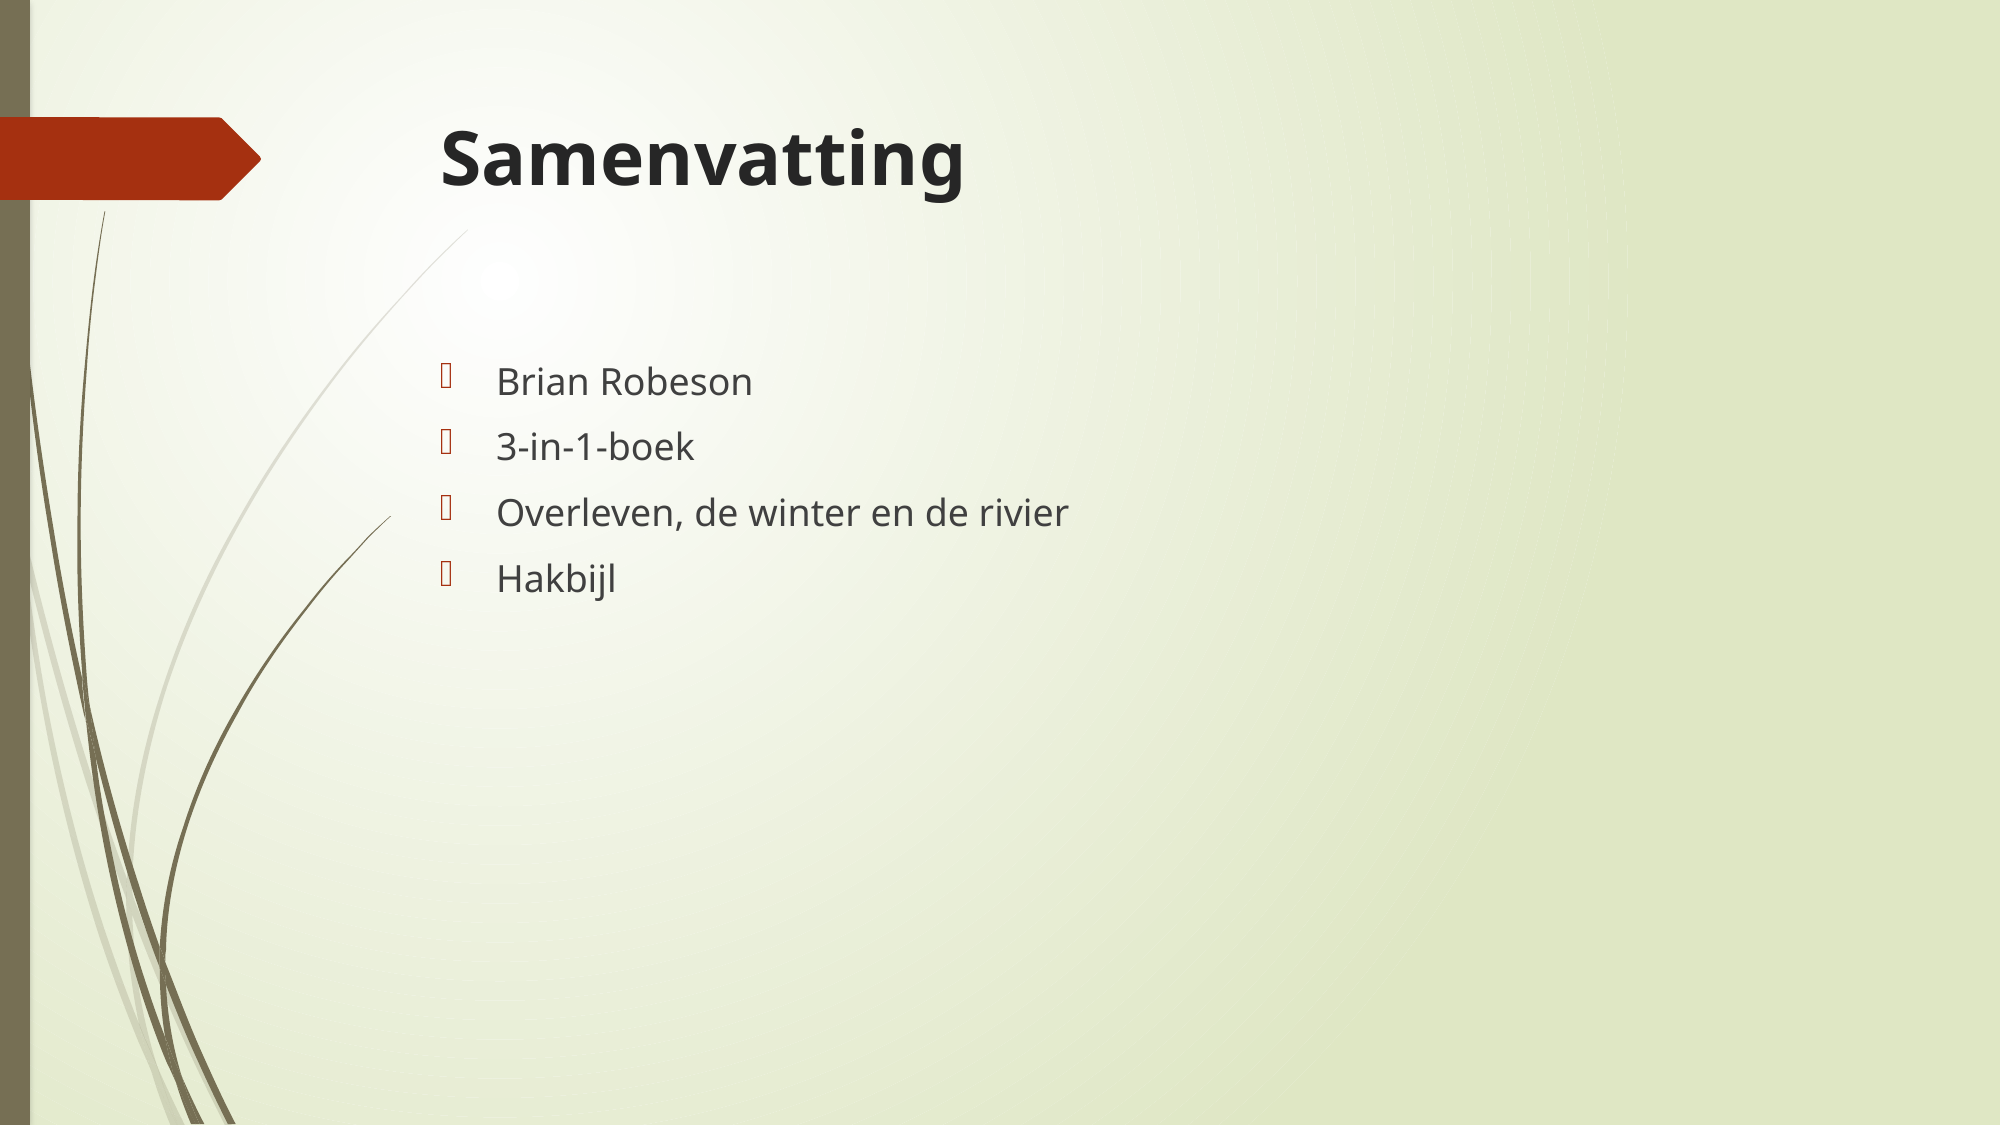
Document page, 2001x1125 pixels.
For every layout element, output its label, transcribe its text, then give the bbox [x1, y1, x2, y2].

list Brian Robeson 3-in-1-boek Overleven, de winter en de rivier Hakbijl [424, 350, 1888, 970]
title Samenvatting [425, 102, 1888, 313]
